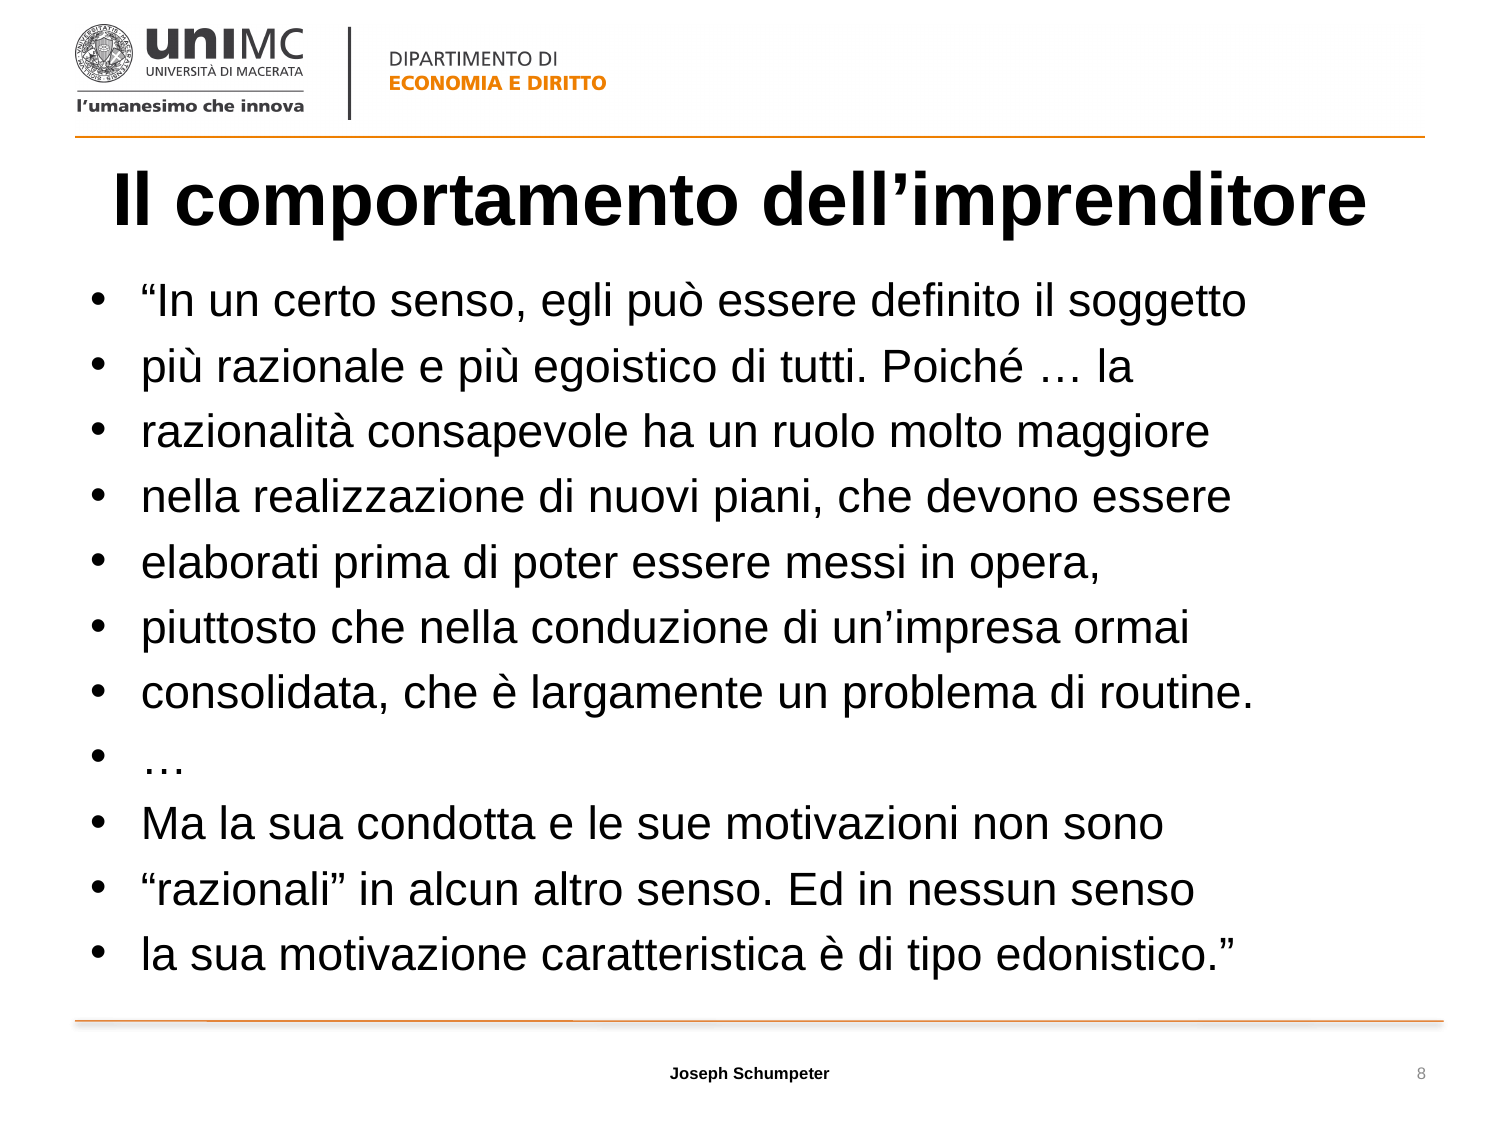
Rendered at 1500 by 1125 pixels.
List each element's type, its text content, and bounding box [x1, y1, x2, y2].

title Il comportamento dell’imprenditore [48, 149, 1455, 241]
picture [75, 24, 1425, 138]
slide_number 8 [1091, 1042, 1442, 1103]
list “In un certo senso, egli può essere definito il soggetto più razionale e più egoistico di tutti. Poiché … la razionalità consapevole ha un ruolo molto maggiore nella realizzazione di nuovi piani, che devono essere elaborati prima di poter essere messi in opera, piuttosto che nella conduzione di un’impresa ormai consolidata, che è largamente un problema di routine. … Ma la sua condotta e le sue motivazioni non sono “razionali” in alcun altro senso. Ed in nessun senso la sua motivazione caratteristica è di tipo edonistico.” [75, 262, 1425, 1005]
footer Joseph Schumpeter [512, 1042, 988, 1103]
